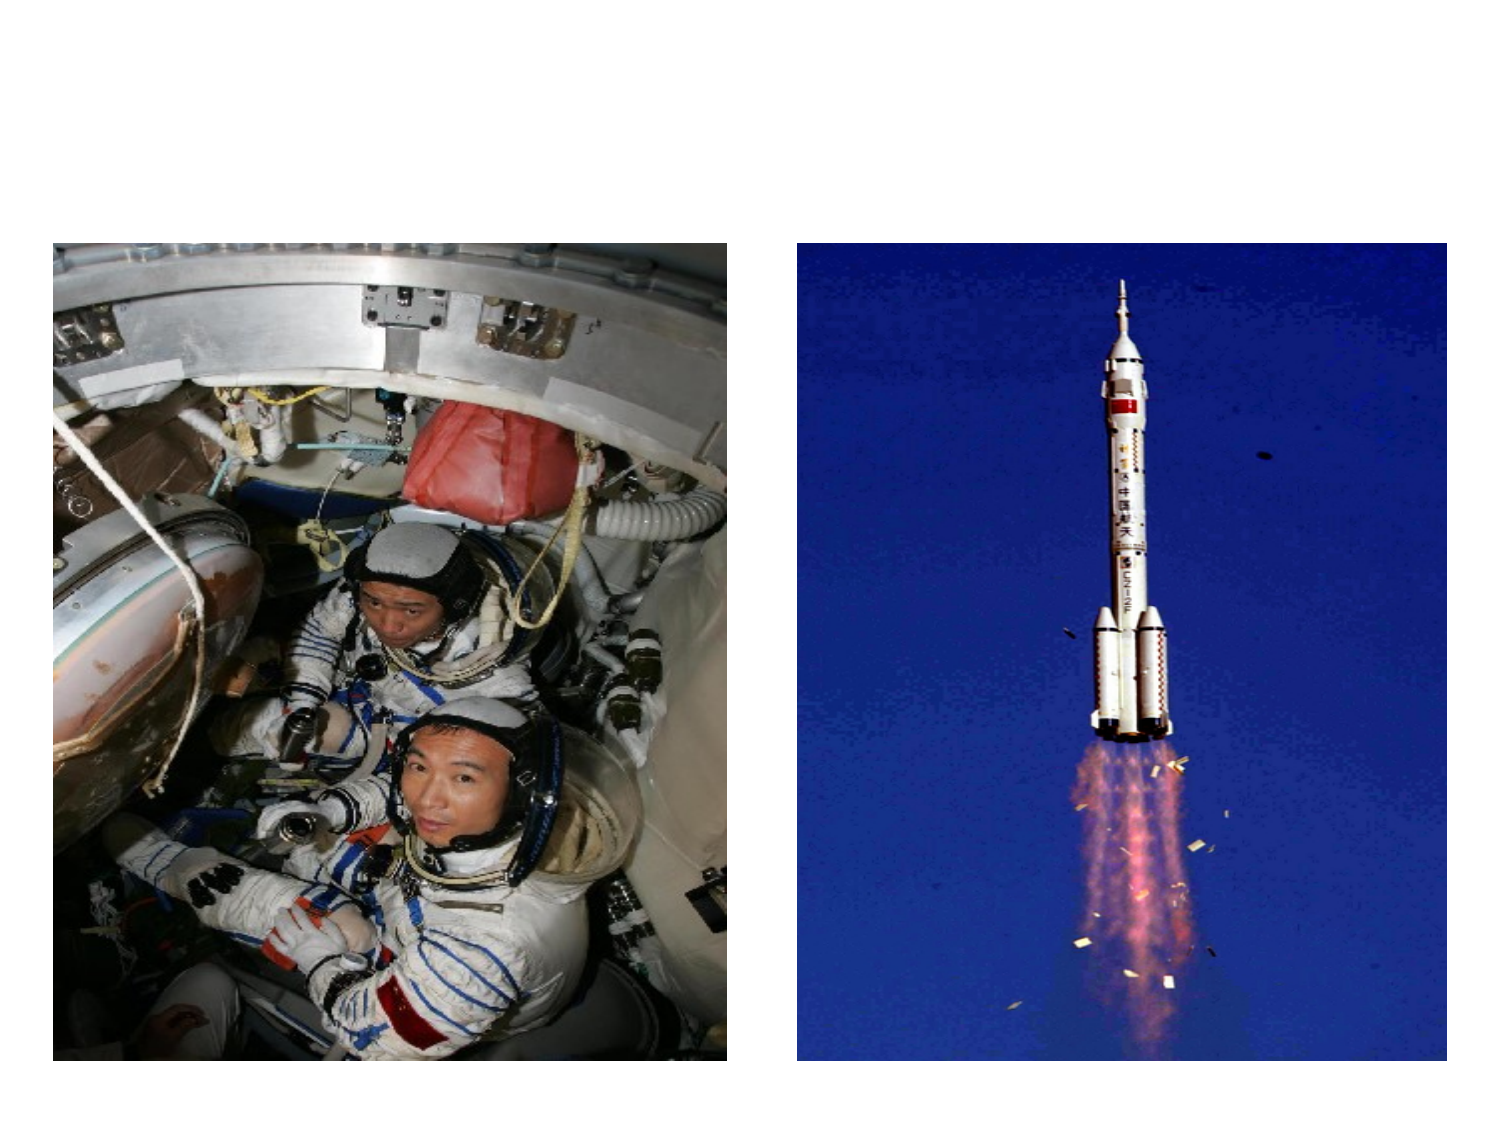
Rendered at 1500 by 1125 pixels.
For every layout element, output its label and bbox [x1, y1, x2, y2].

picture [797, 243, 1447, 1061]
picture [53, 243, 727, 1061]
